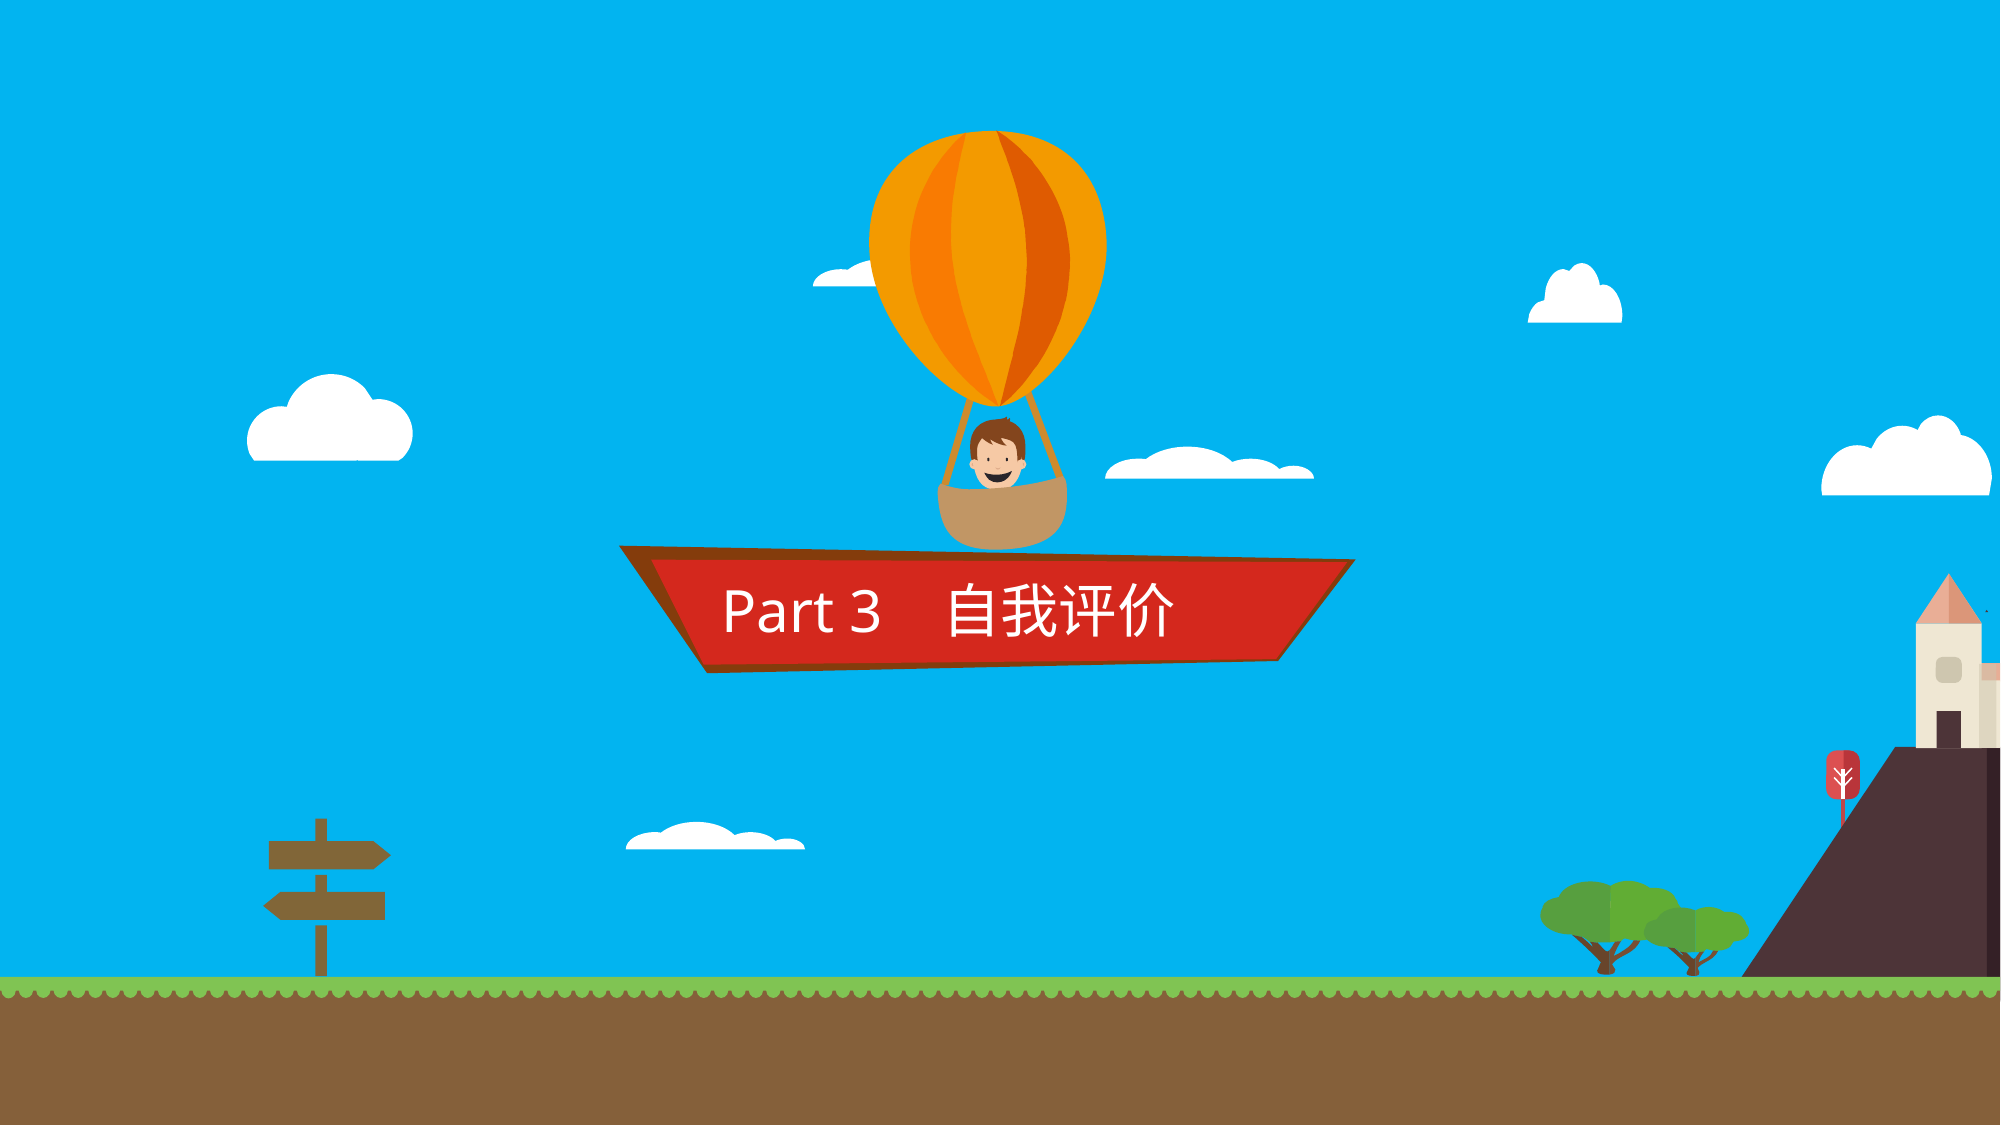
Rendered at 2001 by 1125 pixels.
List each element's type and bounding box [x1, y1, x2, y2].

text_box [625, 821, 806, 850]
text_box [268, 818, 391, 870]
text_box [315, 925, 327, 977]
text_box [618, 130, 1356, 674]
text_box [1538, 877, 1750, 976]
text_box [263, 874, 385, 920]
